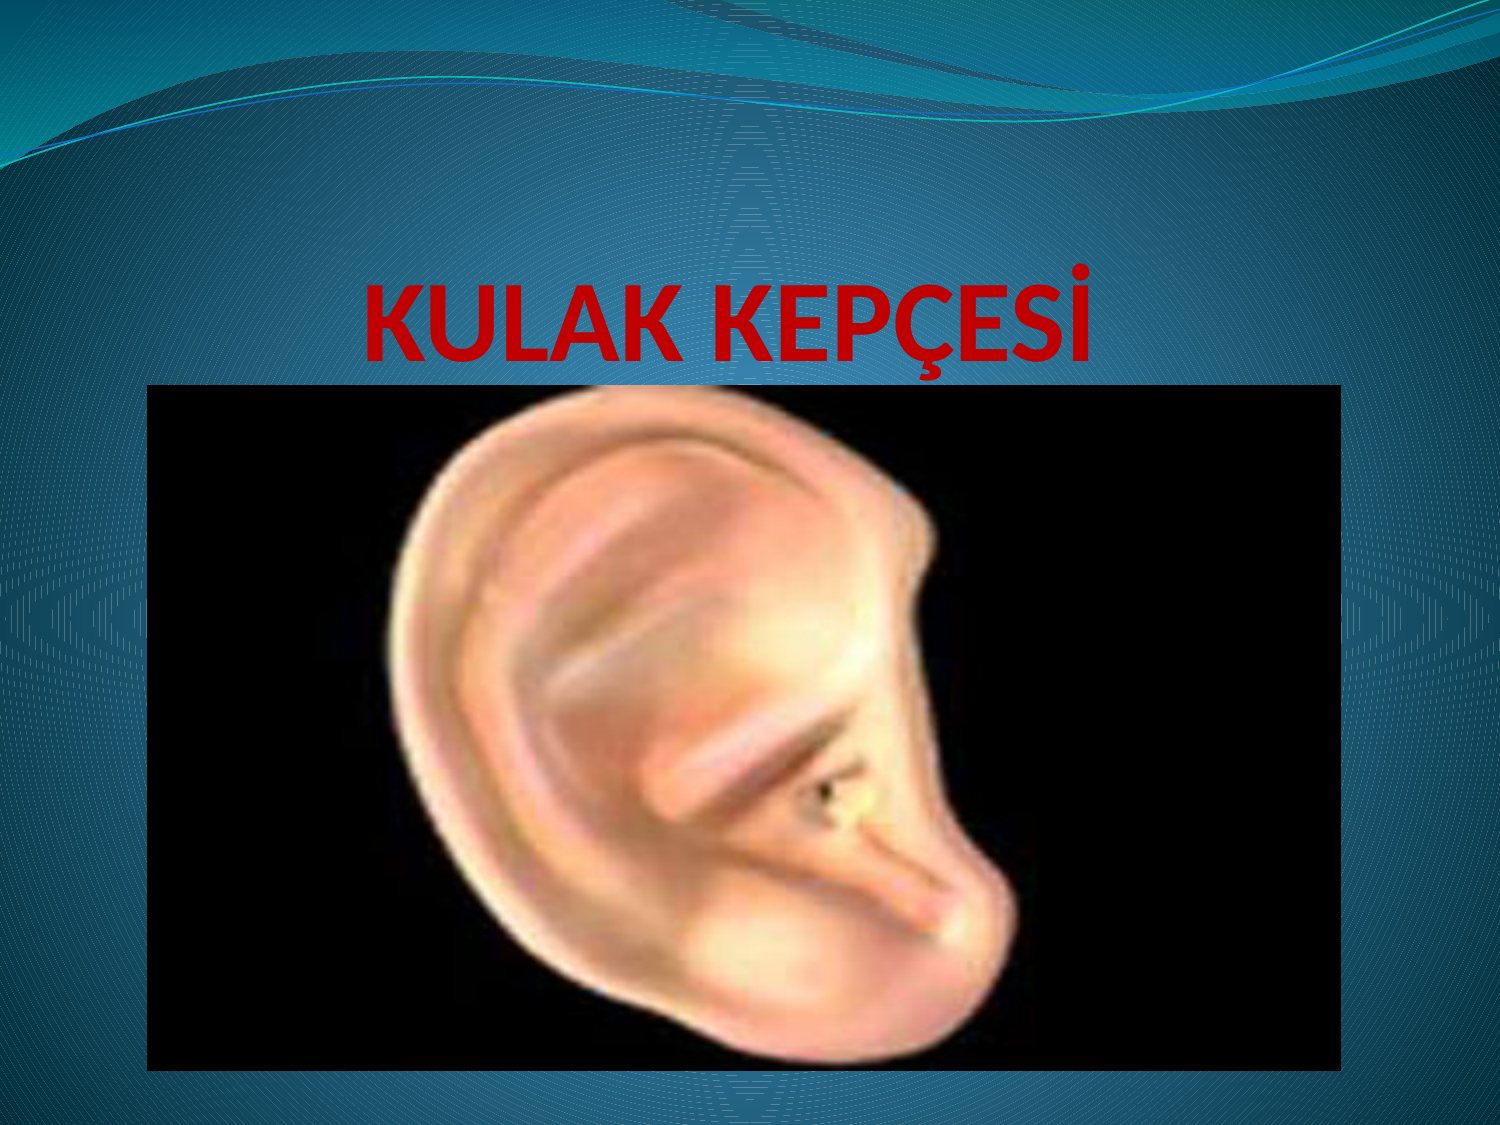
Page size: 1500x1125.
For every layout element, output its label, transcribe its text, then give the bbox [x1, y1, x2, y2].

title KULAK KEPÇESİ [87, 224, 1376, 525]
picture [147, 385, 1341, 1071]
